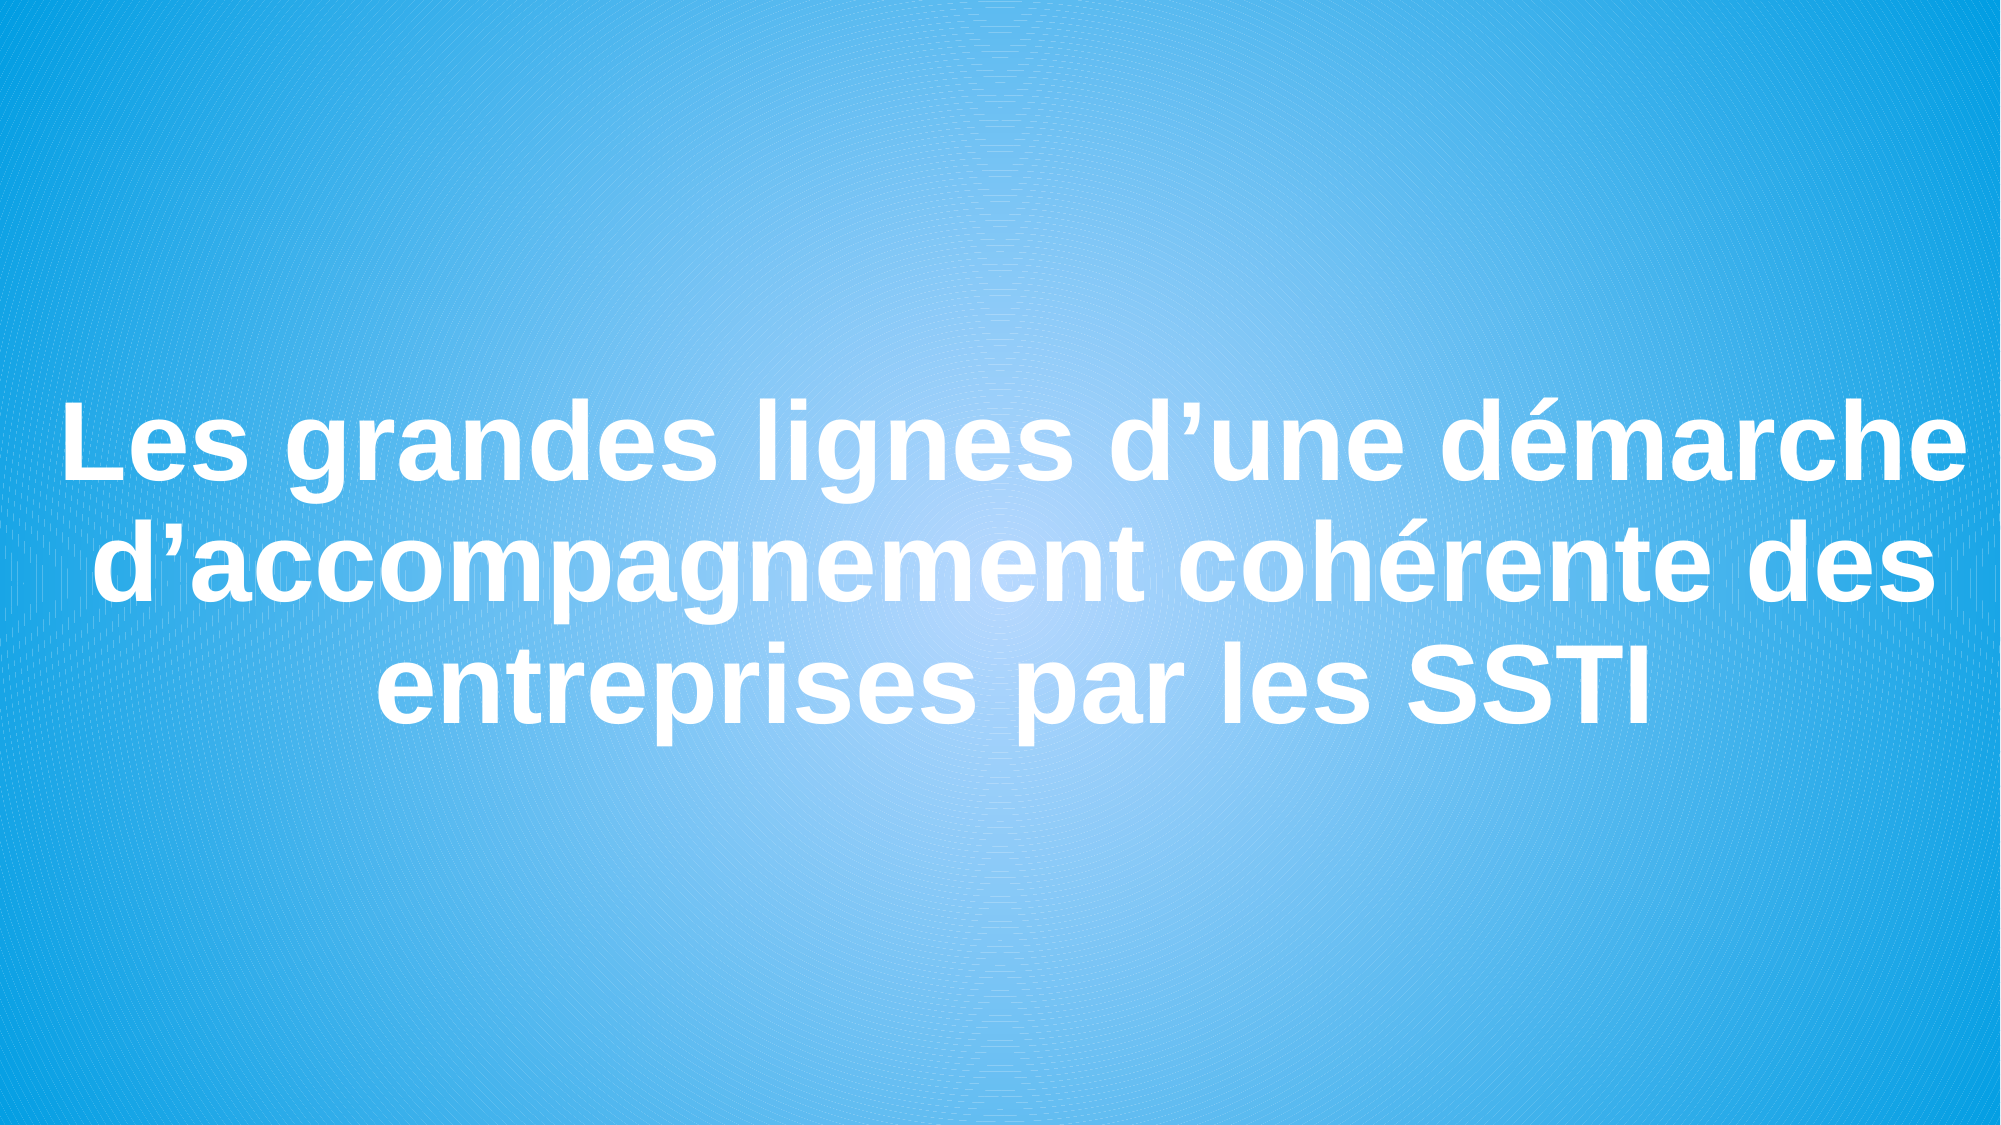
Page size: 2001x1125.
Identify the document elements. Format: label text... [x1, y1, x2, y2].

list Les grandes lignes d’une démarche d’accompagnement cohérente des entreprises par les SSTI [15, 375, 2000, 462]
